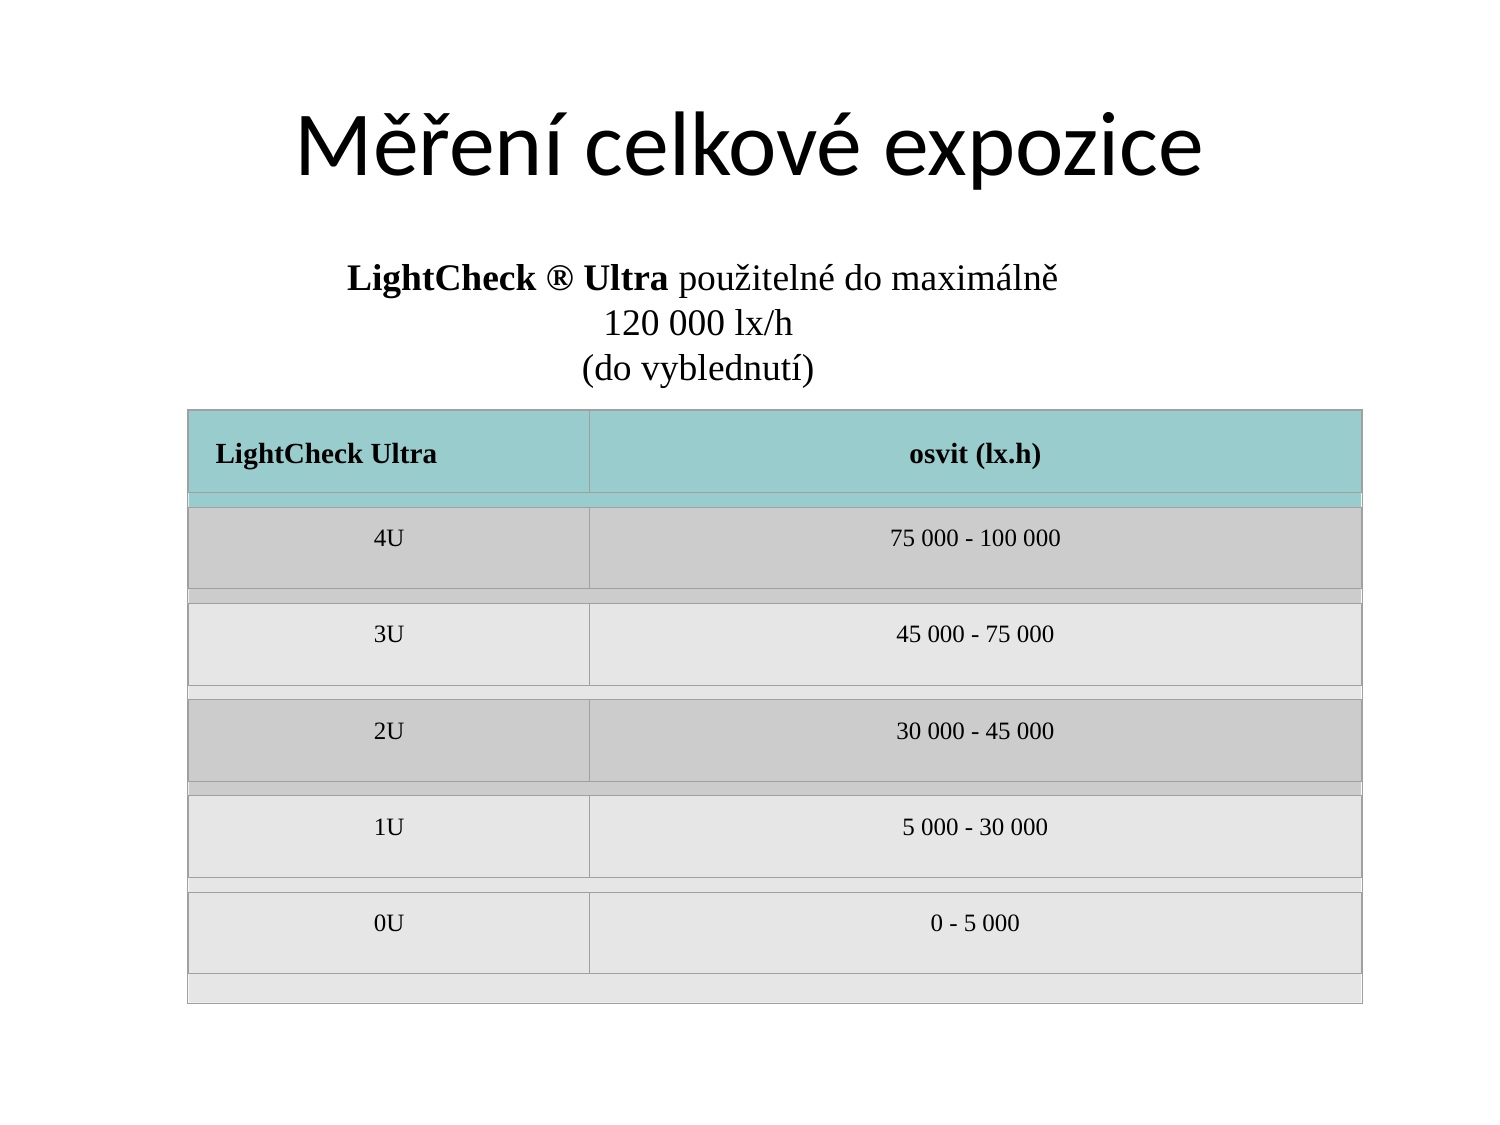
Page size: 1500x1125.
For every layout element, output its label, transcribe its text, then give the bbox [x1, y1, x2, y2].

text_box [187, 409, 1363, 1004]
title Měření celkové expozice [75, 45, 1425, 233]
text_box LightCheck ® Ultra použitelné do maximálně 120 000 lx/h (do vyblednutí) [328, 246, 1078, 396]
